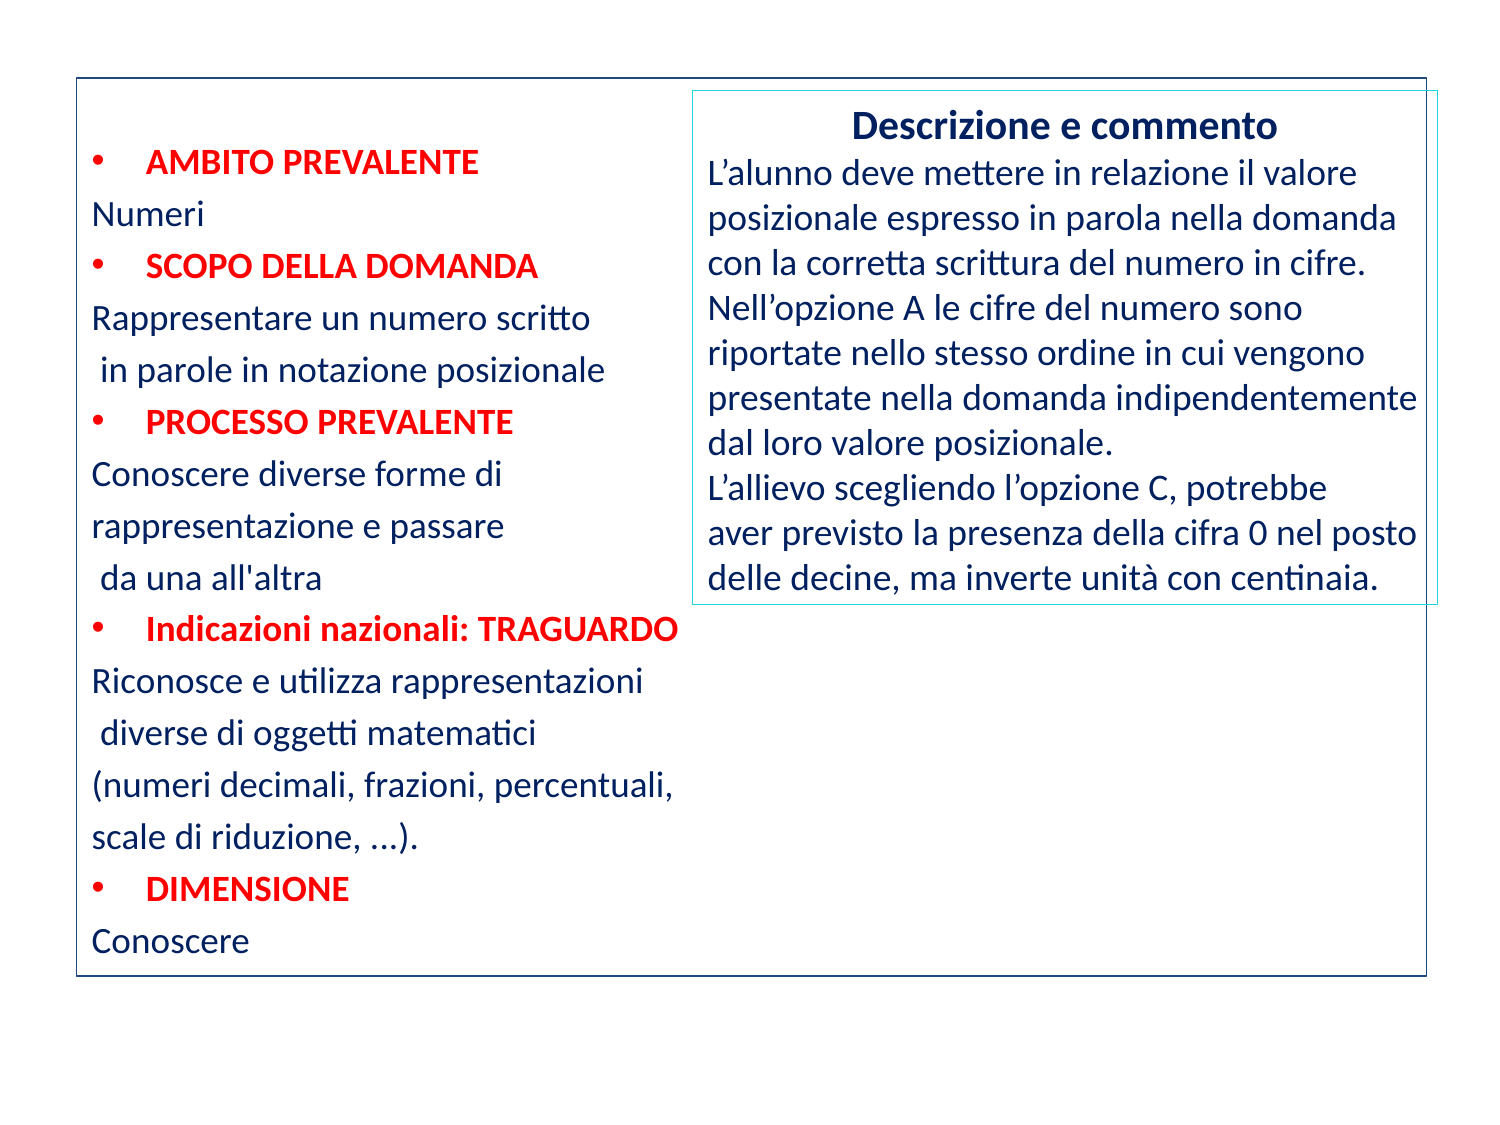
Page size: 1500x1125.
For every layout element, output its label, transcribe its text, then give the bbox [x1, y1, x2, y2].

text_box Descrizione e commento L’alunno deve mettere in relazione il valore posizionale espresso in parola nella domanda con la corretta scrittura del numero in cifre. Nell’opzione A le cifre del numero sono riportate nello stesso ordine in cui vengono presentate nella domanda indipendentemente dal loro valore posizionale. L’allievo scegliendo l’opzione C, potrebbe aver previsto la presenza della cifra 0 nel posto delle decine, ma inverte unità con centinaia. [692, 90, 1438, 605]
list AMBITO PREVALENTE Numeri SCOPO DELLA DOMANDA Rappresentare un numero scritto in parole in notazione posizionale PROCESSO PREVALENTE Conoscere diverse forme di rappresentazione e passare da una all'altra Indicazioni nazionali: TRAGUARDO Riconosce e utilizza rappresentazioni diverse di oggetti matematici (numeri decimali, frazioni, percentuali, scale di riduzione, ...). DIMENSIONE Conoscere [76, 78, 1427, 976]
